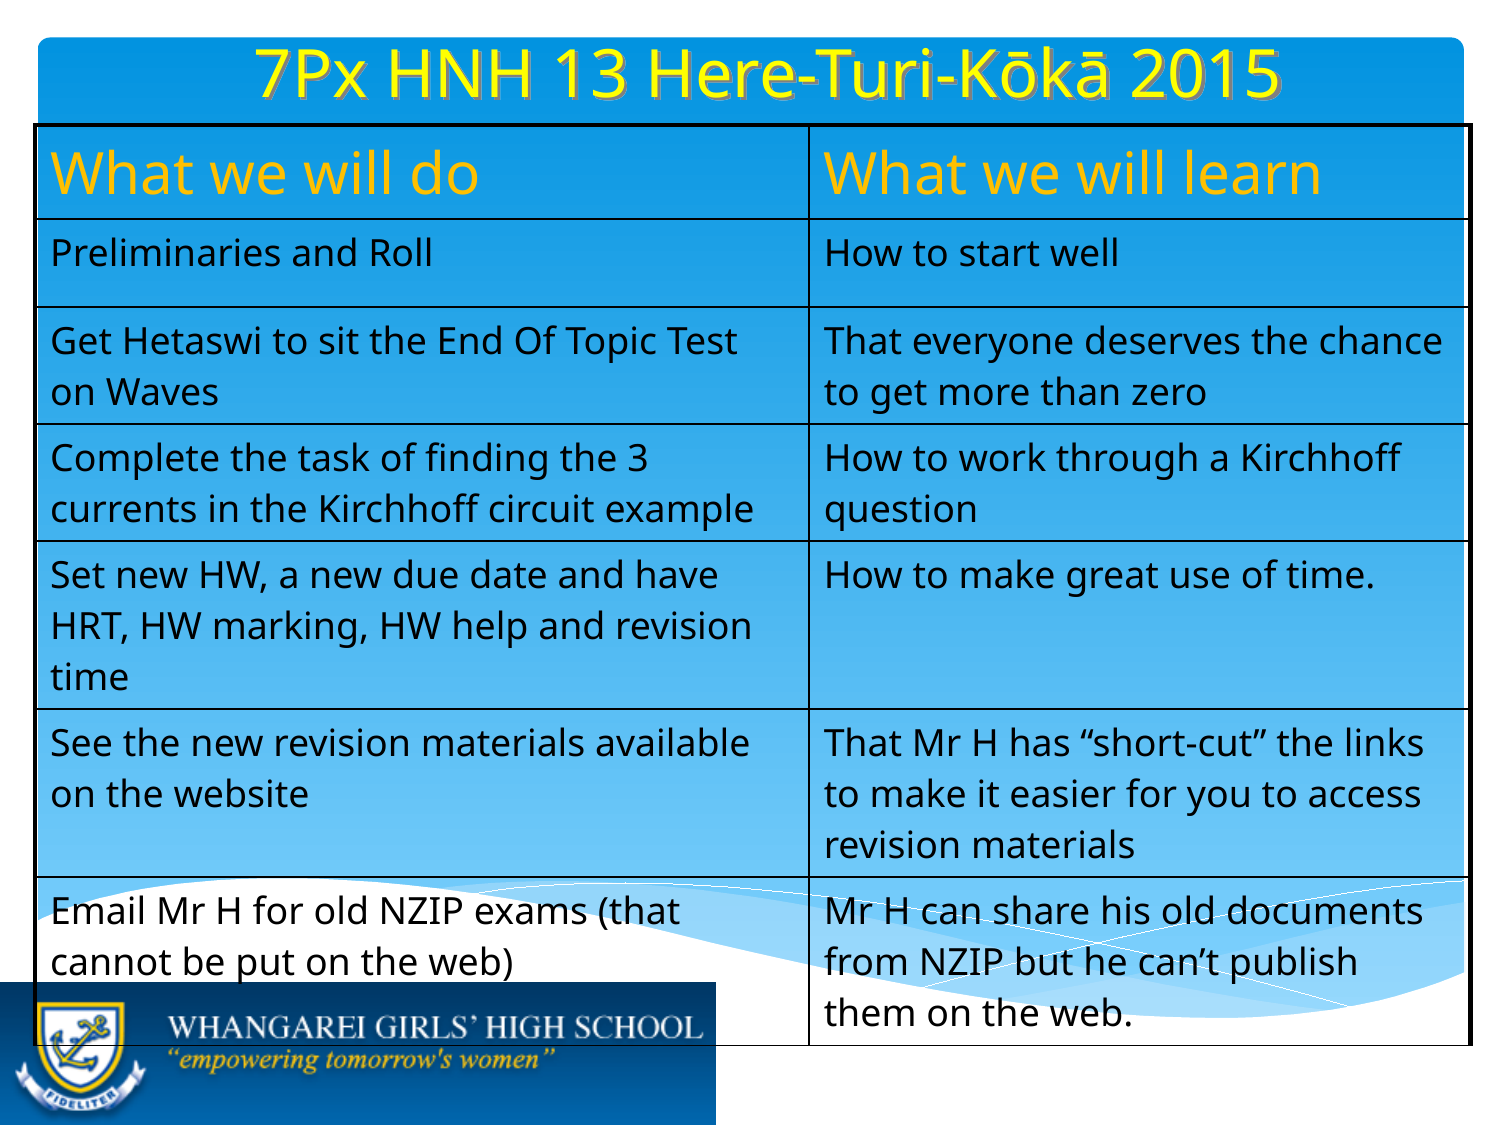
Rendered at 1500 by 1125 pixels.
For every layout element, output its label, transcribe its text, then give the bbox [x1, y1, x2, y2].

table_cell Email Mr H for old NZIP exams (that cannot be put on the web) [37, 878, 808, 1045]
table_header What we will learn [810, 127, 1468, 218]
table_cell That everyone deserves the chance to get more than zero [810, 308, 1468, 423]
table_cell Preliminaries and Roll [37, 220, 808, 306]
table_cell See the new revision materials available on the website [37, 710, 808, 876]
table_cell Get Hetaswi to sit the End Of Topic Test on Waves [37, 308, 808, 423]
table_cell Complete the task of finding the 3 currents in the Kirchhoff circuit example [37, 425, 808, 540]
table_cell Mr H can share his old documents from NZIP but he can’t publish them on the web. [810, 878, 1468, 1045]
table_cell How to start well [810, 220, 1468, 306]
text_box 7Px HNH 13 Here-Turi-Kōkā 2015 [162, 20, 1375, 121]
table_header What we will do [37, 127, 808, 218]
table_cell How to work through a Kirchhoff question [810, 425, 1468, 540]
table_cell Set new HW, a new due date and have HRT, HW marking, HW help and revision time [37, 542, 808, 708]
table_cell That Mr H has “short-cut” the links to make it easier for you to access revision materials [810, 710, 1468, 876]
table_cell How to make great use of time. [810, 542, 1468, 708]
picture [0, 982, 716, 1125]
